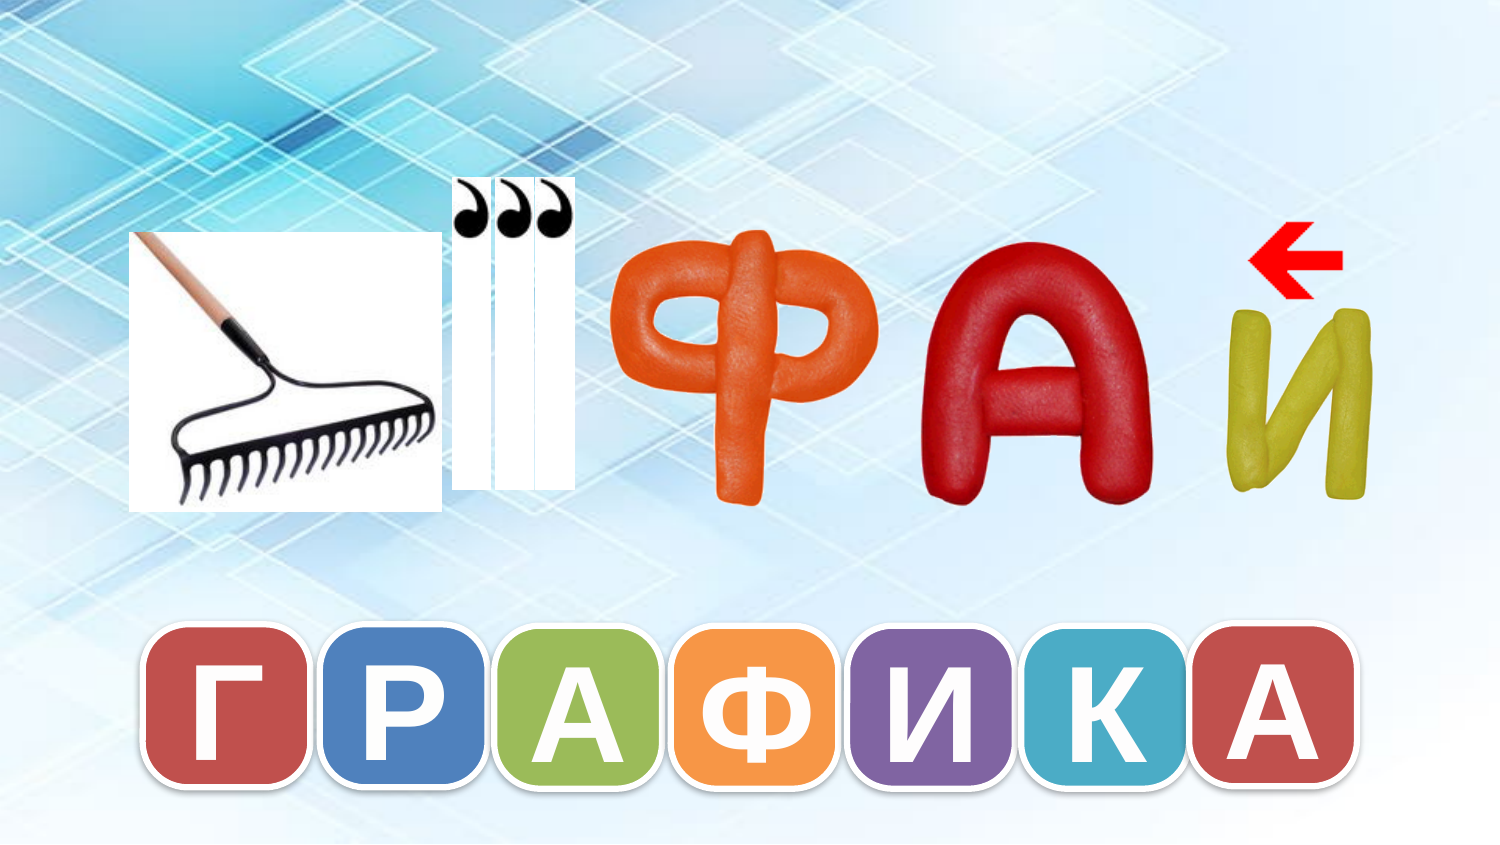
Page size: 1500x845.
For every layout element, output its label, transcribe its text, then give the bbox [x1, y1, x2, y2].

text_box А [494, 625, 662, 789]
text_box К [1021, 625, 1185, 789]
text_box А [1186, 620, 1361, 790]
text_box И [847, 625, 1015, 789]
text_box Г [142, 624, 311, 788]
text_box Ф [670, 625, 839, 789]
text_box Р [319, 624, 488, 788]
picture [0, 0, 1500, 844]
